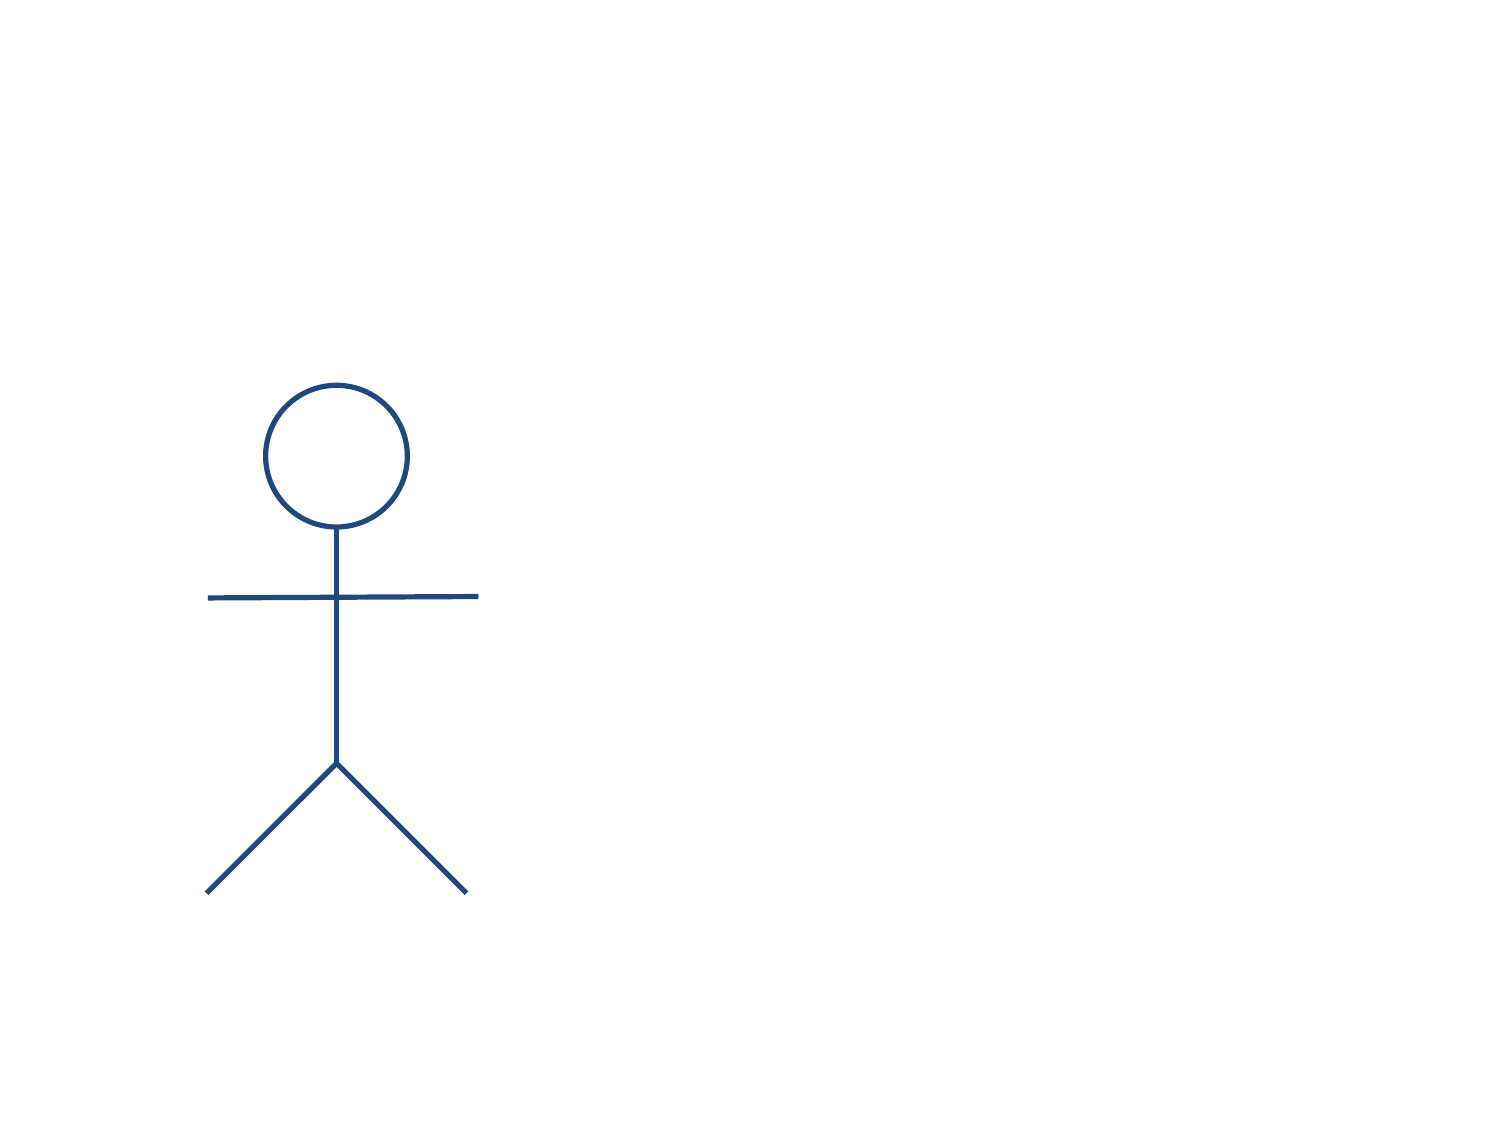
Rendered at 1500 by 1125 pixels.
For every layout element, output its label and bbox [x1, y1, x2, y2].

text_box [263, 383, 410, 530]
text_box [206, 762, 337, 894]
text_box [338, 762, 467, 894]
